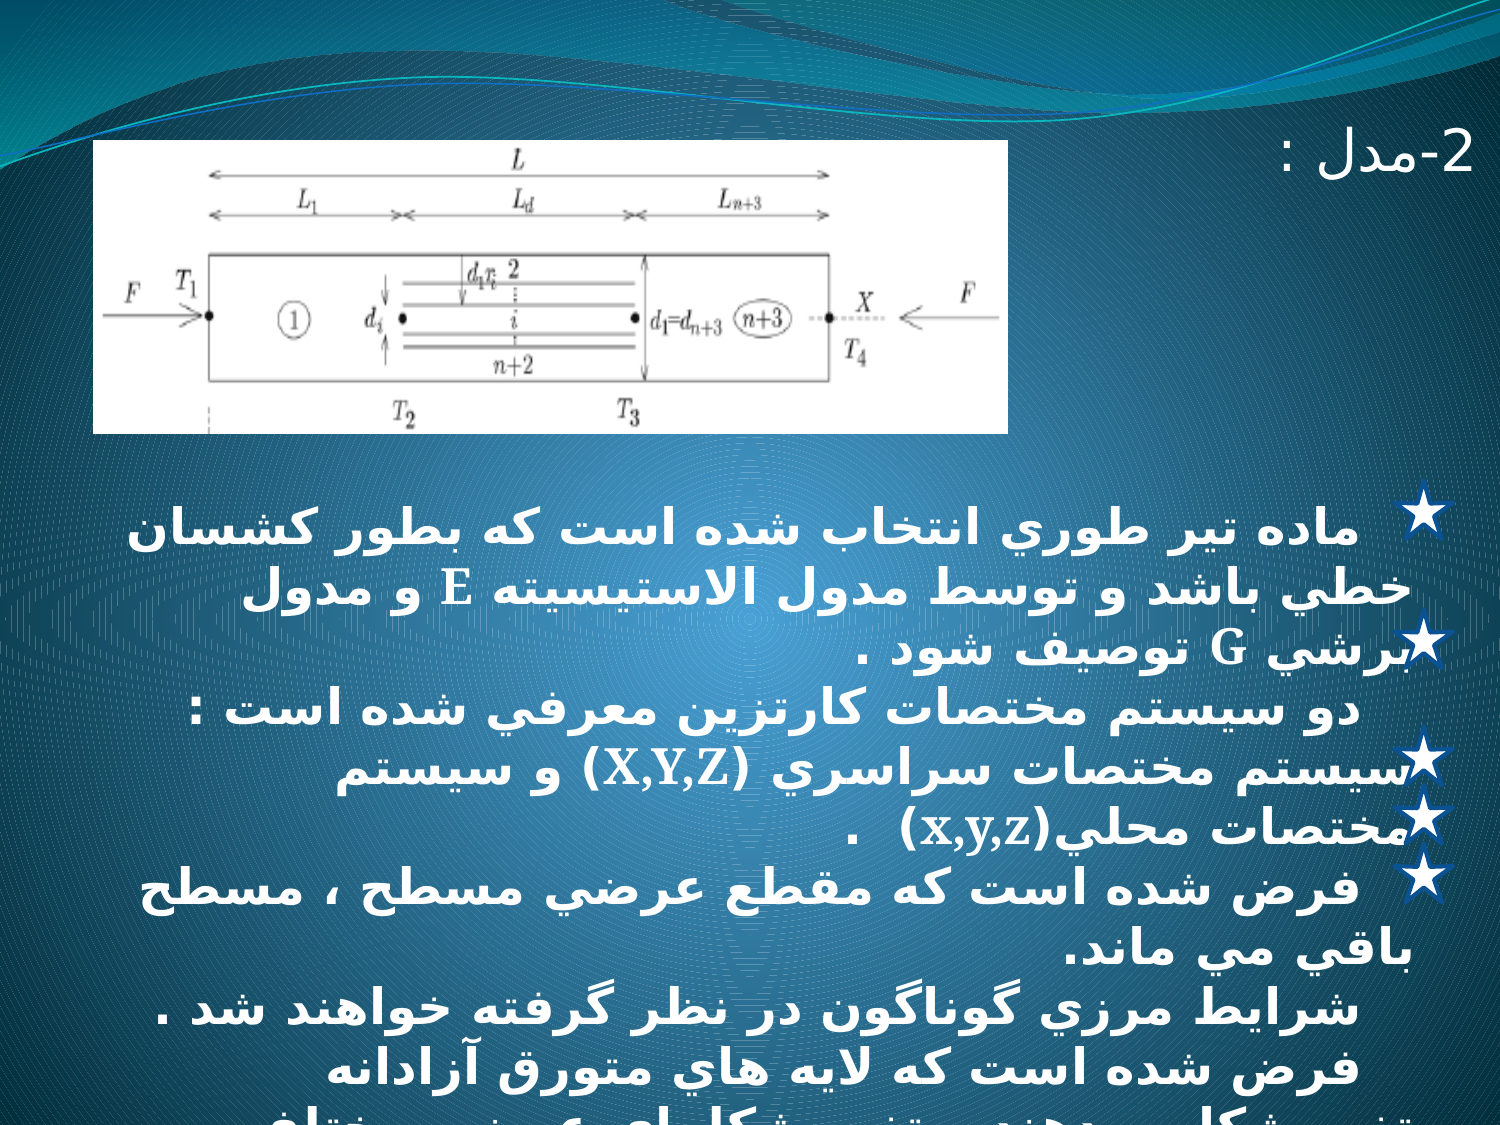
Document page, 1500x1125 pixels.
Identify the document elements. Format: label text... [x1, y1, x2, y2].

text_box [1392, 724, 1455, 787]
text_box 2-مدل : [1262, 105, 1493, 191]
text_box [1392, 607, 1455, 670]
picture [93, 140, 1008, 434]
text_box [1392, 841, 1455, 904]
text_box [1392, 782, 1455, 846]
text_box ماده تير طوري انتخاب شده است كه بطور كشسان خطي باشد و توسط مدول الاستيسيته E و مدول برشي G توصيف شود . دو سيستم مختصات كارتزين معرفي شده است : سيستم مختصات سراسري (X,Y,Z) و سيستم مختصات محلي(x,y,z) . فرض شده است كه مقطع عرضي مسطح ، مسطح باقي مي ماند. شرايط مرزي گوناگون در نظر گرفته خواهند شد . فرض شده است كه لايه هاي متورق آزادانه تغييرشكل ميدهند و تغييرشكلهاي عرضي مختلفي دارند . [105, 486, 1430, 1125]
text_box [1392, 478, 1455, 541]
